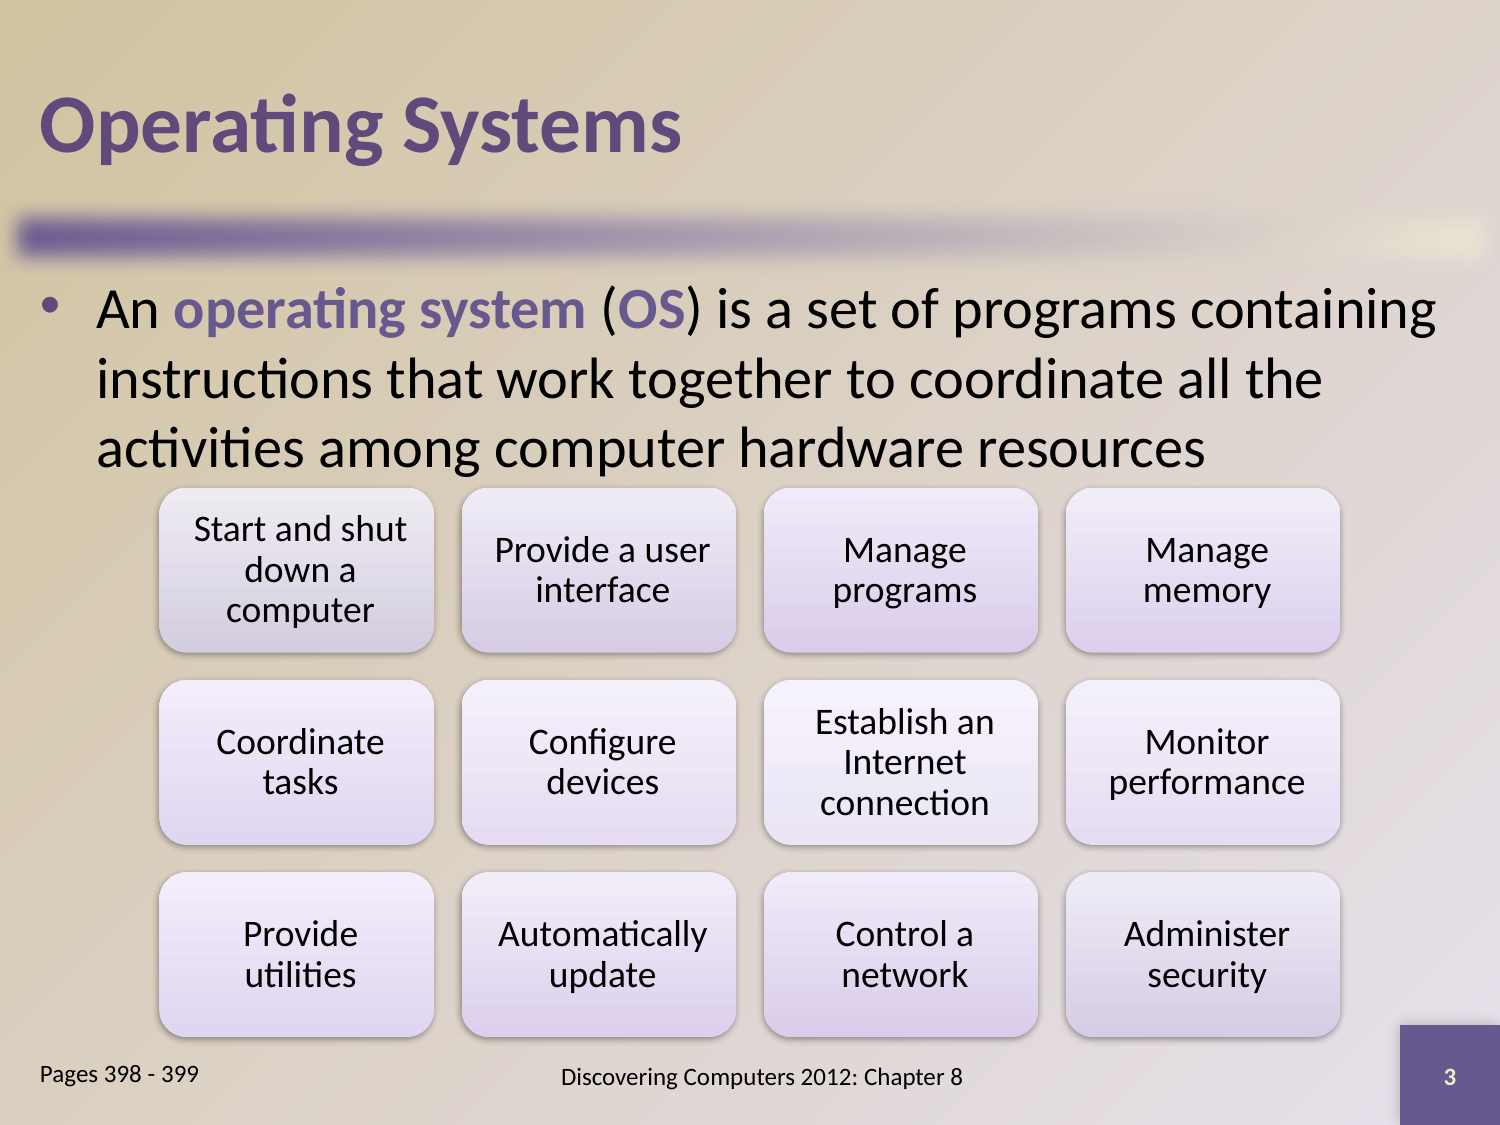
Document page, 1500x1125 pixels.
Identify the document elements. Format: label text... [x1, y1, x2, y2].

list Pages 398 - 399 [24, 1050, 300, 1125]
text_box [24, 487, 1476, 1038]
slide_number 3 [1400, 1025, 1500, 1125]
title Operating Systems [24, 24, 1475, 213]
list An operating system (OS) is a set of programs containing instructions that work together to coordinate all the activities among computer hardware resources [24, 262, 1475, 486]
footer Discovering Computers 2012: Chapter 8 [450, 1046, 1075, 1113]
